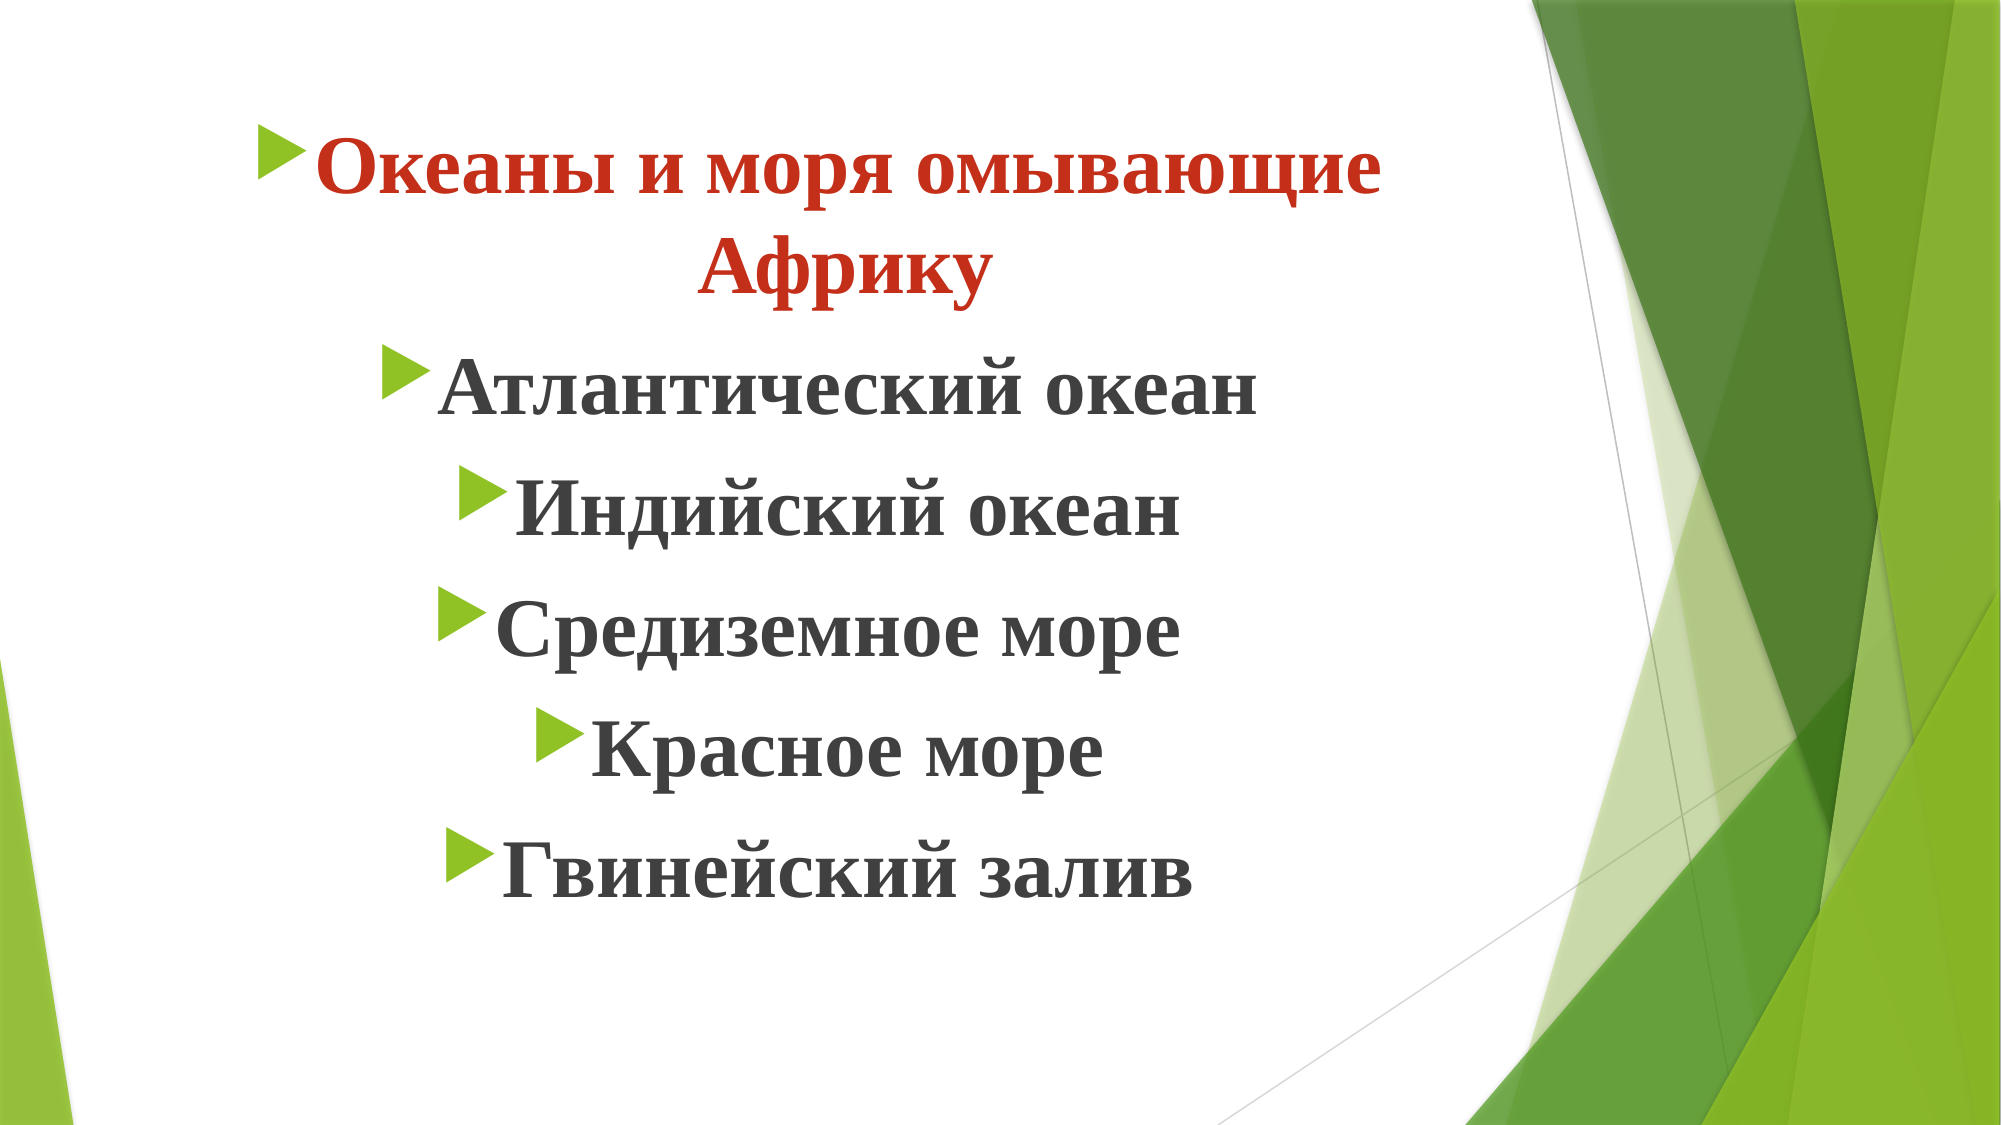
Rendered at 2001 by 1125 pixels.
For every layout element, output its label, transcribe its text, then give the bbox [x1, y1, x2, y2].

list Океаны и моря омывающие Африку Атлантический океан Индийский океан Средиземное море Красное море Гвинейский залив [114, 102, 1522, 992]
